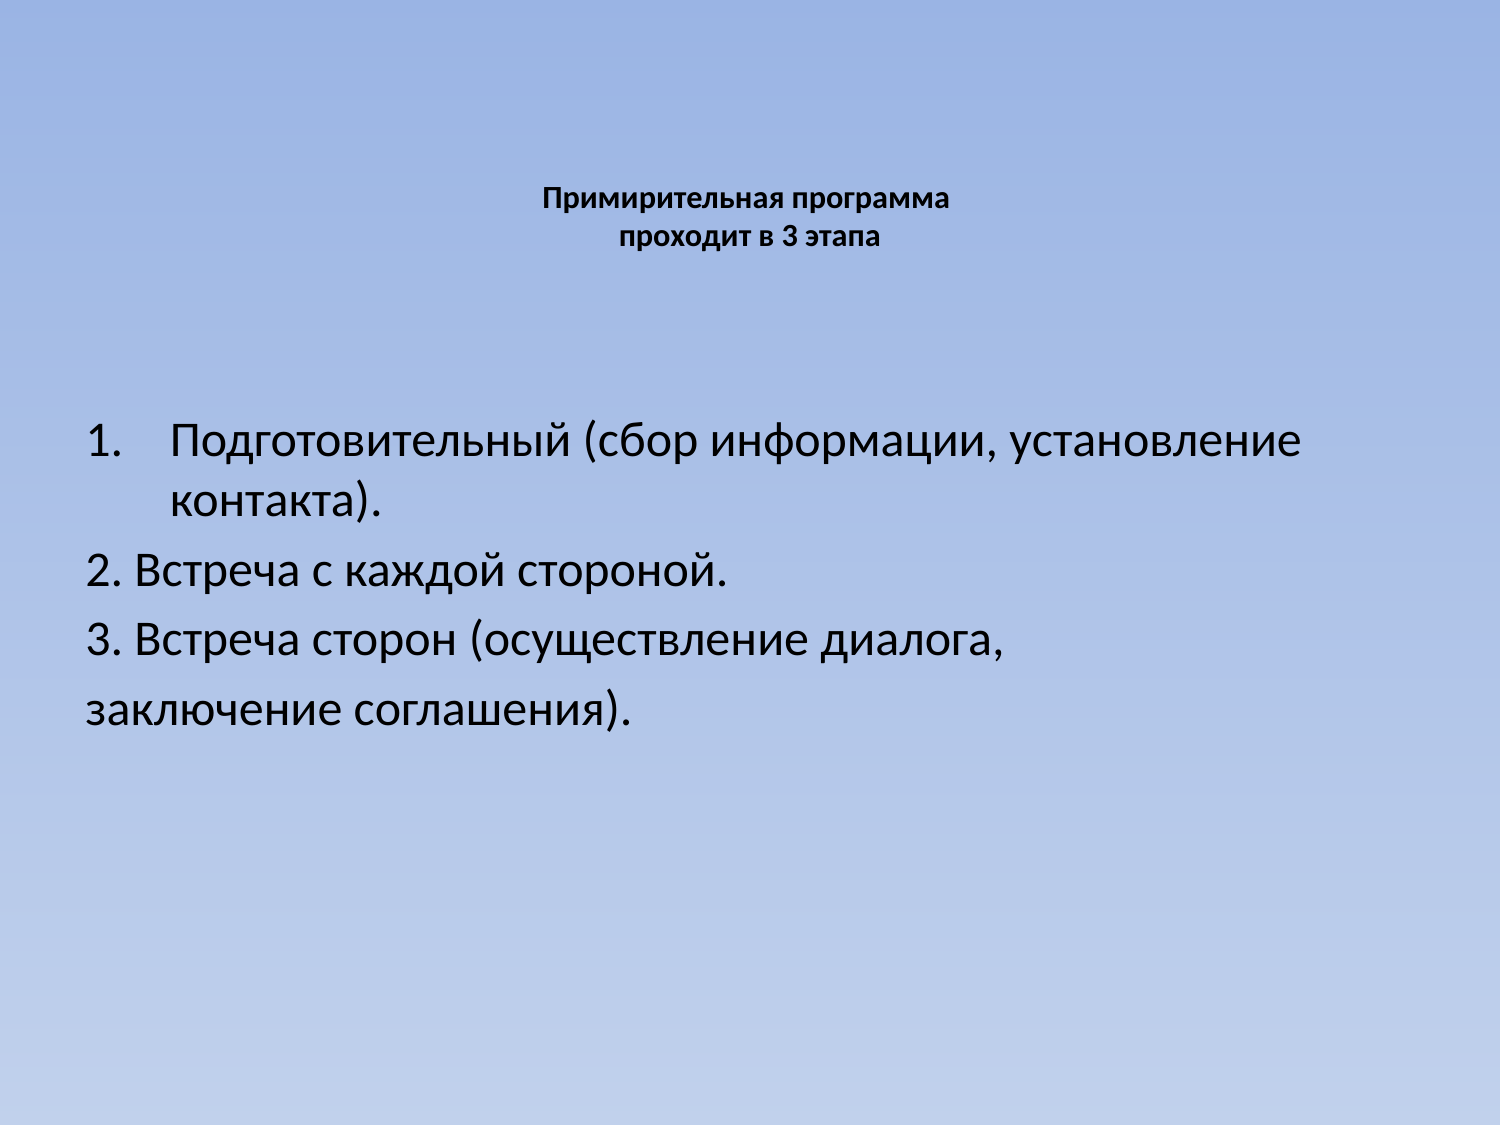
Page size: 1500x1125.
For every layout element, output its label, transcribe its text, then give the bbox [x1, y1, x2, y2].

list Подготовительный (сбор информации, установление контакта). 2. Встреча с каждой стороной. 3. Встреча сторон (осуществление диалога, заключение соглашения). [70, 398, 1421, 821]
title Примирительная программа проходит в 3 этапа [75, 128, 1425, 317]
